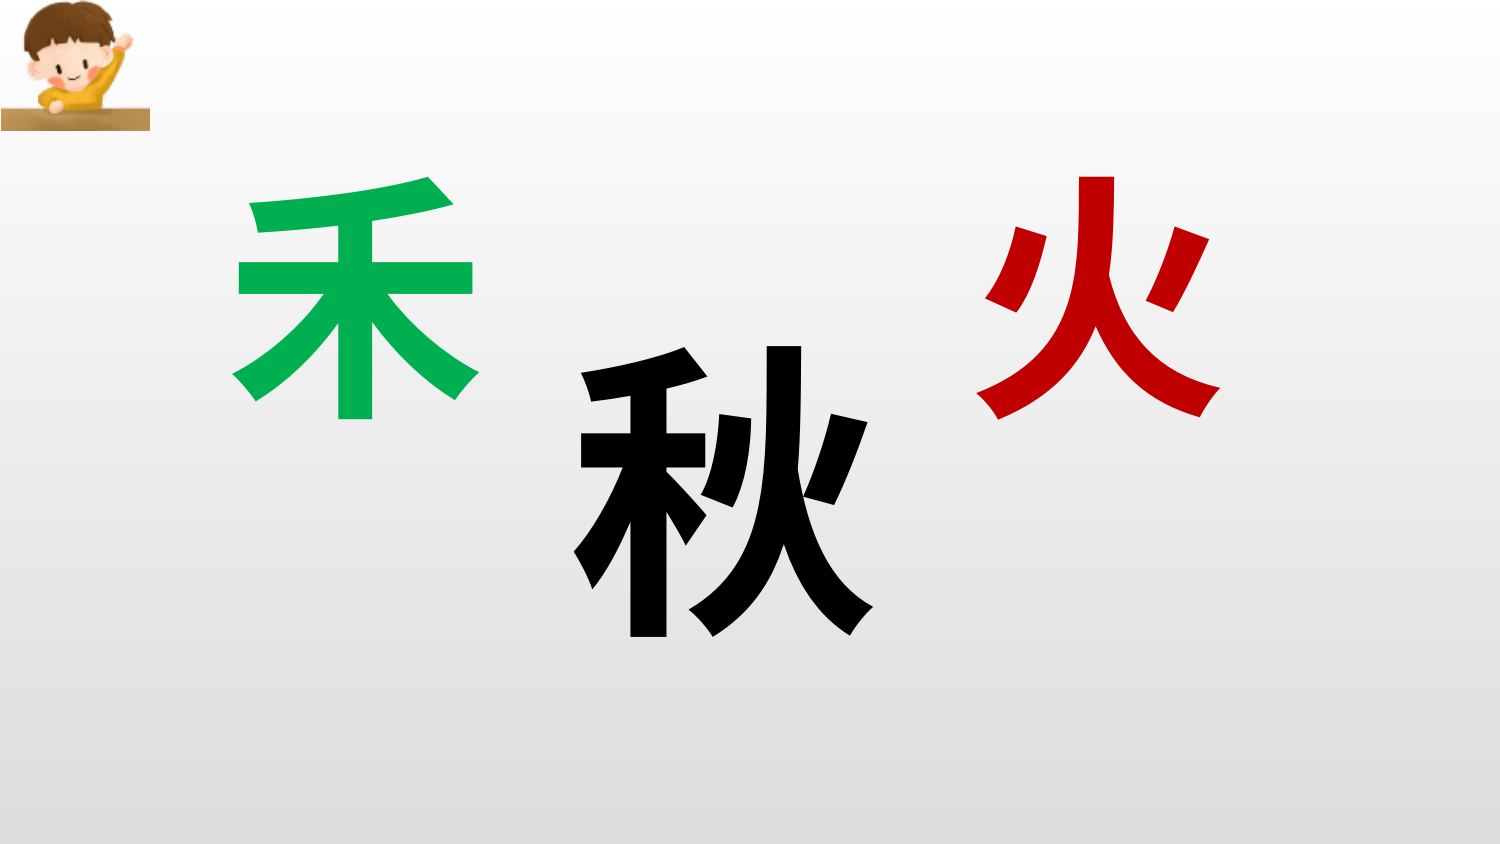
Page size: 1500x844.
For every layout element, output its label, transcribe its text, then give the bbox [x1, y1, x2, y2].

picture [1, 0, 150, 131]
text_box 禾 [213, 130, 497, 454]
text_box 火 [956, 130, 1240, 454]
text_box 秋 [557, 294, 892, 678]
